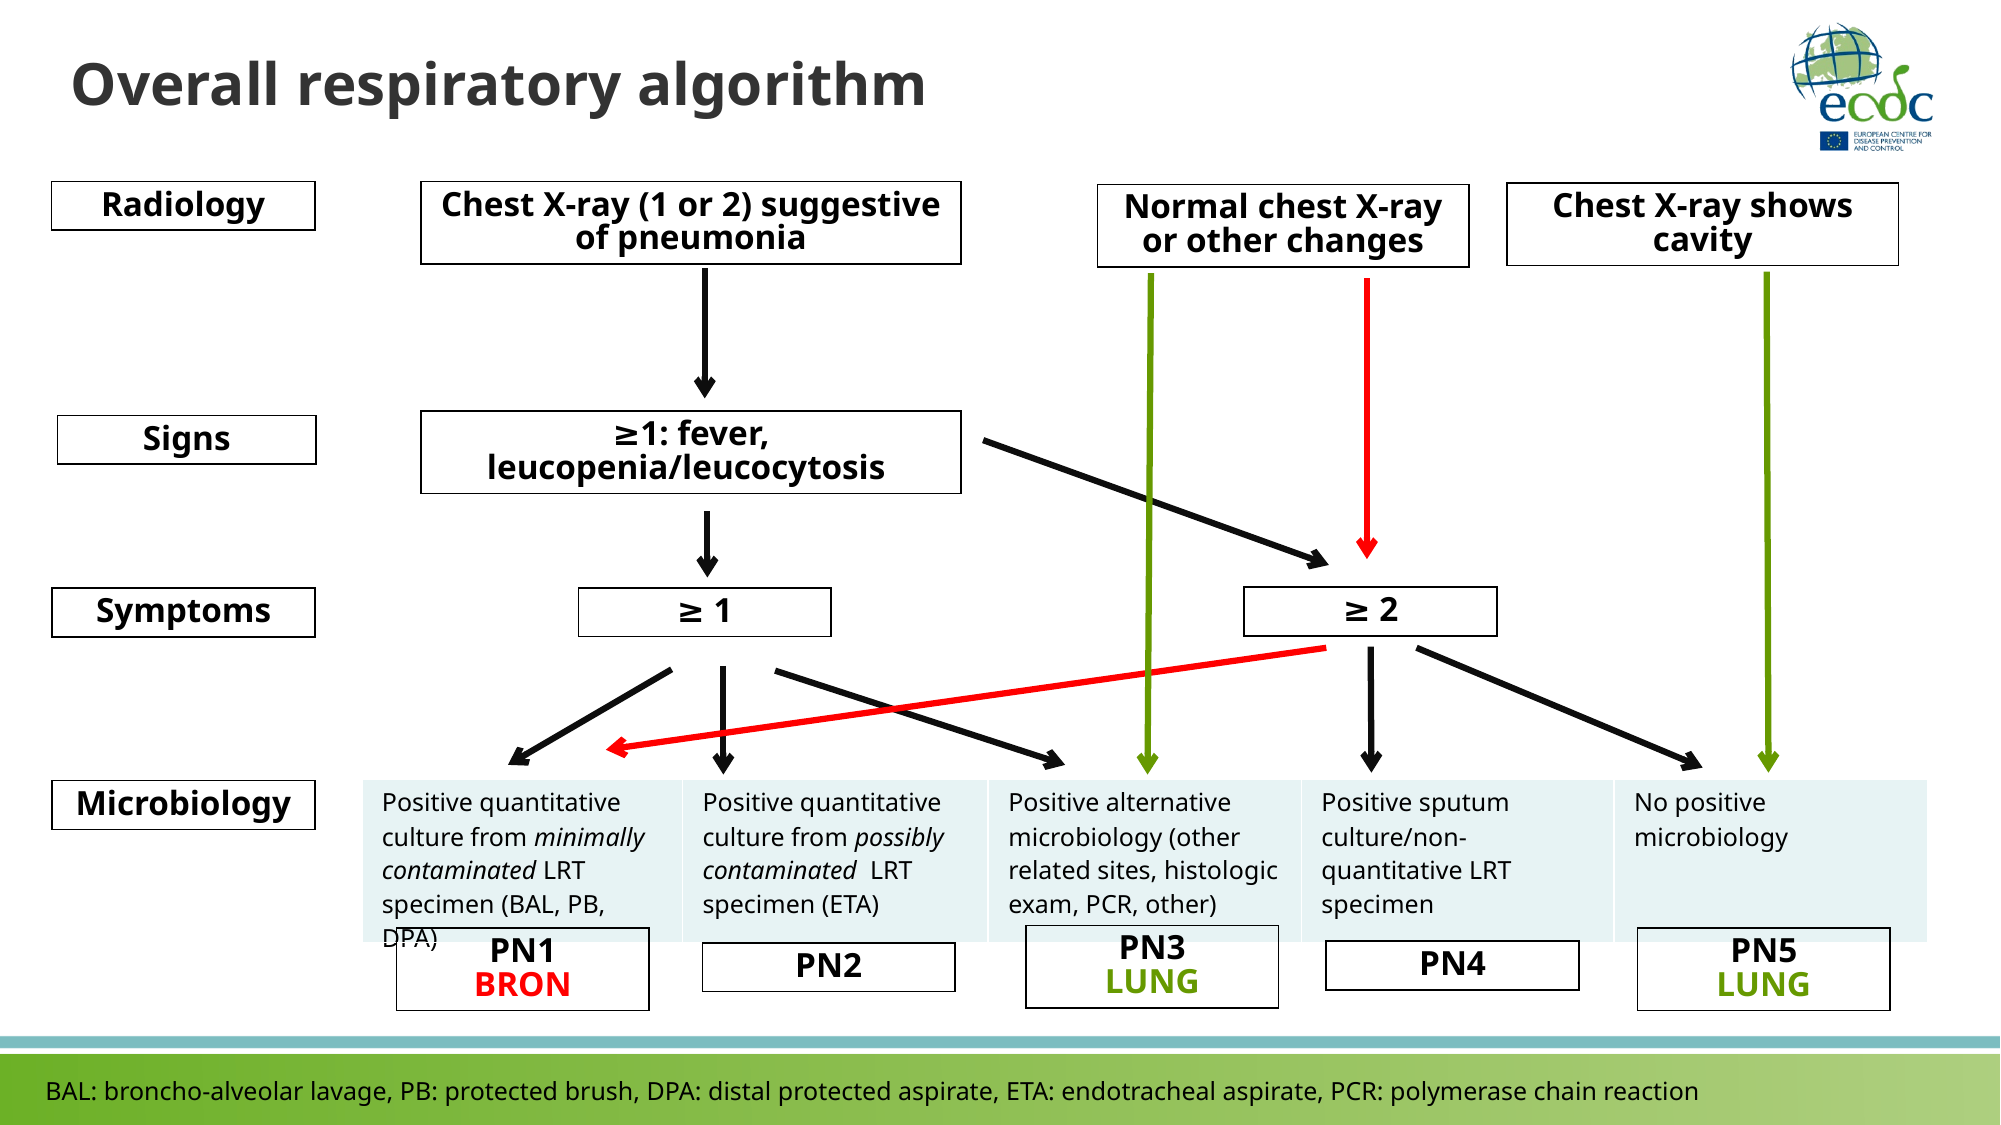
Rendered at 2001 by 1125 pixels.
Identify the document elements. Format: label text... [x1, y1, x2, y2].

text_box PN1 BRON [396, 928, 650, 1011]
text_box Symptoms [52, 588, 316, 637]
picture [0, 0, 2000, 1125]
table_header No positive microbiology [1615, 780, 1927, 942]
text_box ≥ 1 [578, 588, 832, 637]
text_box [507, 669, 672, 766]
text_box ≥ 2 [1244, 587, 1497, 636]
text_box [1157, 647, 1327, 751]
table_header Positive alternative microbiology (other related sites, histologic exam, PCR, other) [989, 780, 1301, 942]
text_box PN3 LUNG [1025, 925, 1279, 1008]
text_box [1147, 272, 1152, 775]
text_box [1157, 439, 1330, 566]
text_box PN4 [1326, 941, 1579, 990]
text_box Chest X-ray shows cavity [1506, 182, 1899, 266]
title Overall respiratory algorithm [70, 54, 1764, 186]
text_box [1416, 647, 1704, 768]
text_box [982, 439, 1142, 566]
text_box Radiology [51, 181, 316, 231]
table_header Positive quantitative culture from minimally contaminated LRT specimen (BAL, PB, DPA) [363, 780, 682, 942]
text_box Signs [57, 415, 316, 465]
text_box ≥1: fever, leucopenia/leucocytosis [420, 410, 962, 494]
table_header Positive quantitative culture from possibly contaminated LRT specimen (ETA) [683, 780, 987, 942]
text_box PN5 LUNG [1637, 928, 1891, 1011]
text_box Normal chest X-ray or other changes [1097, 186, 1469, 267]
text_box BAL: broncho-alveolar lavage, PB: protected brush, DPA: distal protected aspirate, ETA: endotracheal aspirate, PCR: polymerase chain reaction [30, 1071, 2000, 1114]
text_box Microbiology [52, 780, 316, 830]
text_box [774, 757, 1066, 766]
table_header Positive sputum culture/non-quantitative LRT specimen [1302, 780, 1613, 942]
text_box Chest X-ray (1 or 2) suggestive of pneumonia [420, 186, 962, 264]
text_box PN2 [702, 942, 956, 992]
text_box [605, 647, 1142, 751]
